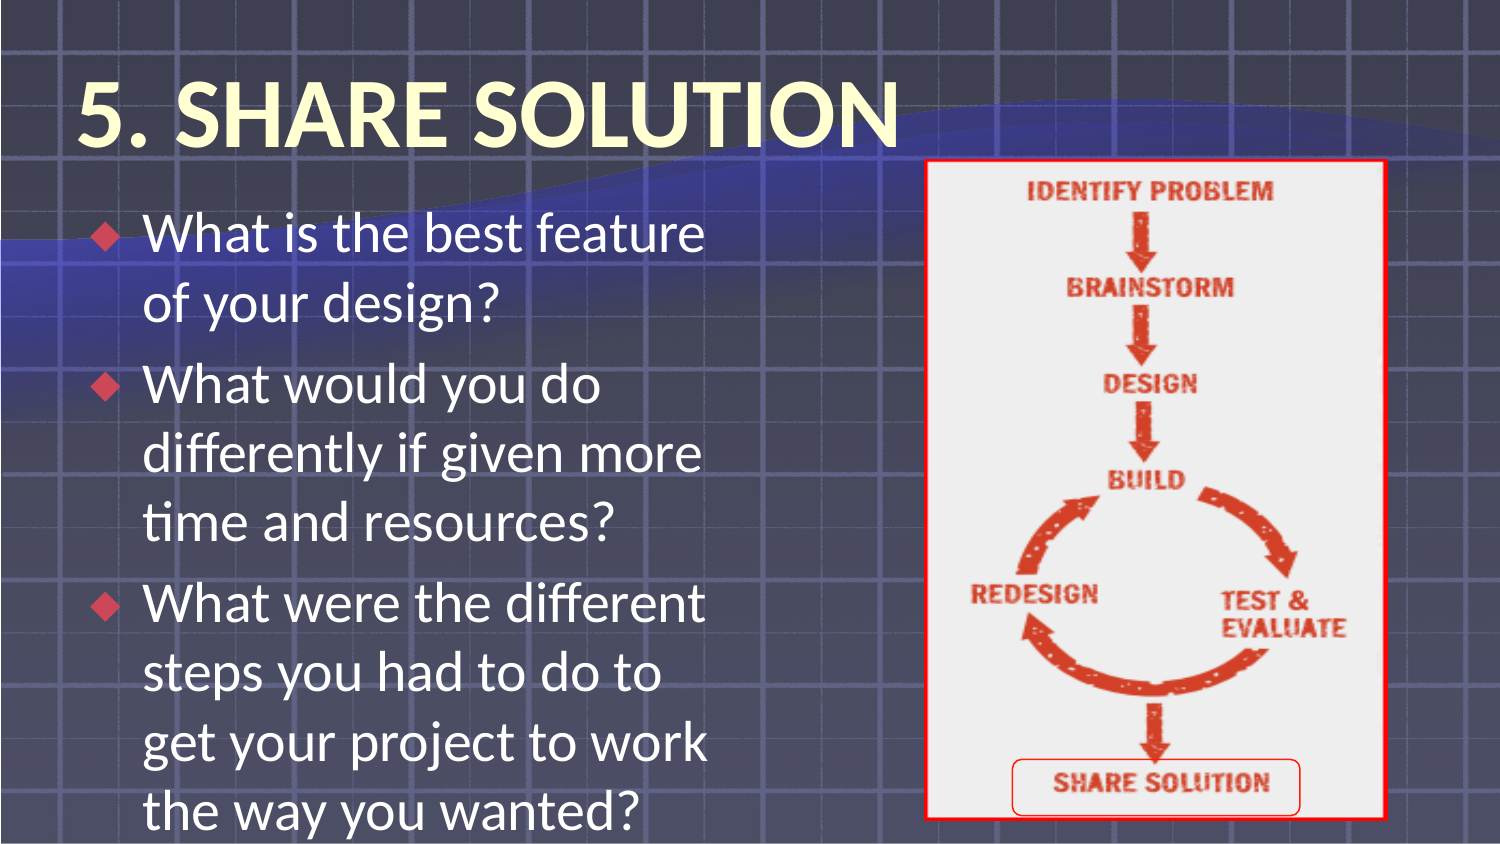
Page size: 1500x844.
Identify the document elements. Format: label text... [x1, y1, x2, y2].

list What is the best feature of your design? What would you do differently if given more time and resources? What were the different steps you had to do to get your project to work the way you wanted? [75, 187, 750, 775]
title 5. SHARE SOLUTION [75, 65, 1425, 169]
picture [0, 0, 1500, 844]
